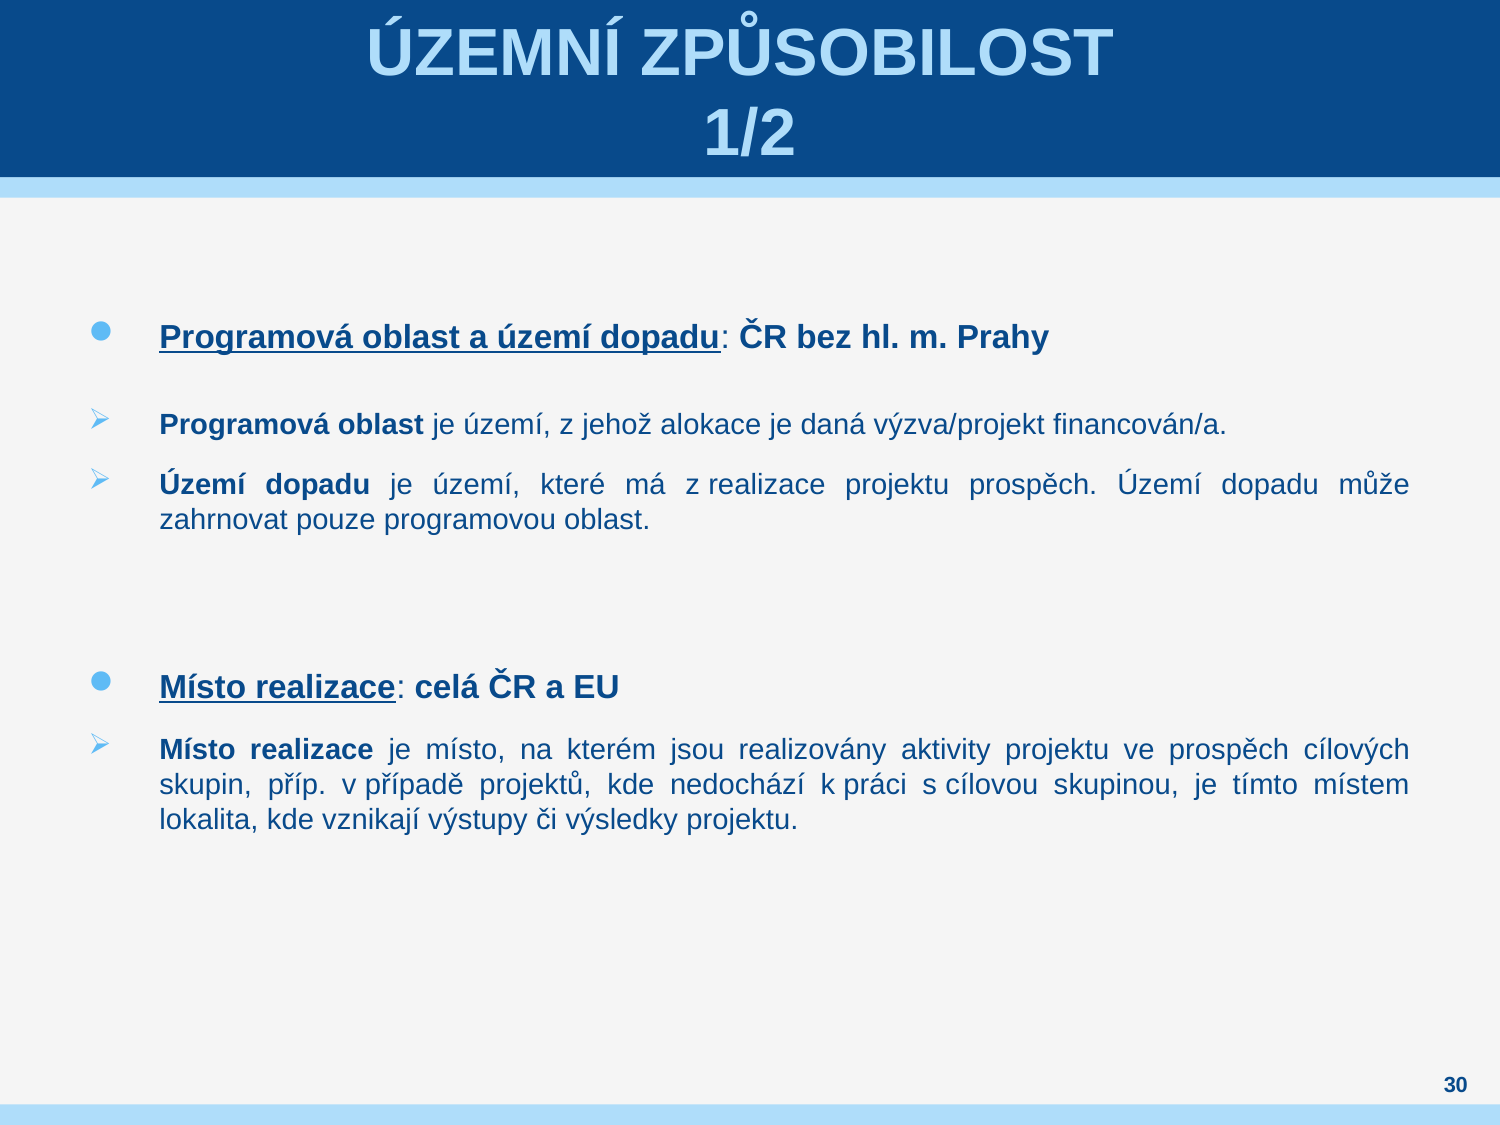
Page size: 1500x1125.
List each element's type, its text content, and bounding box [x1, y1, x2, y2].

list Programová oblast a území dopadu: ČR bez hl. m. Prahy Programová oblast je území, z jehož alokace je daná výzva/projekt financován/a. Území dopadu je území, které má z realizace projektu prospěch. Území dopadu může zahrnovat pouze programovou oblast. Místo realizace: celá ČR a EU Místo realizace je místo, na kterém jsou realizovány aktivity projektu ve prospěch cílových skupin, příp. v případě projektů, kde nedochází k práci s cílovou skupinou, je tímto místem lokalita, kde vznikají výstupy či výsledky projektu. [88, 295, 1412, 1004]
slide_number 30 [1417, 1068, 1495, 1099]
title Územní způsobilost 1/2 [59, 0, 1441, 178]
